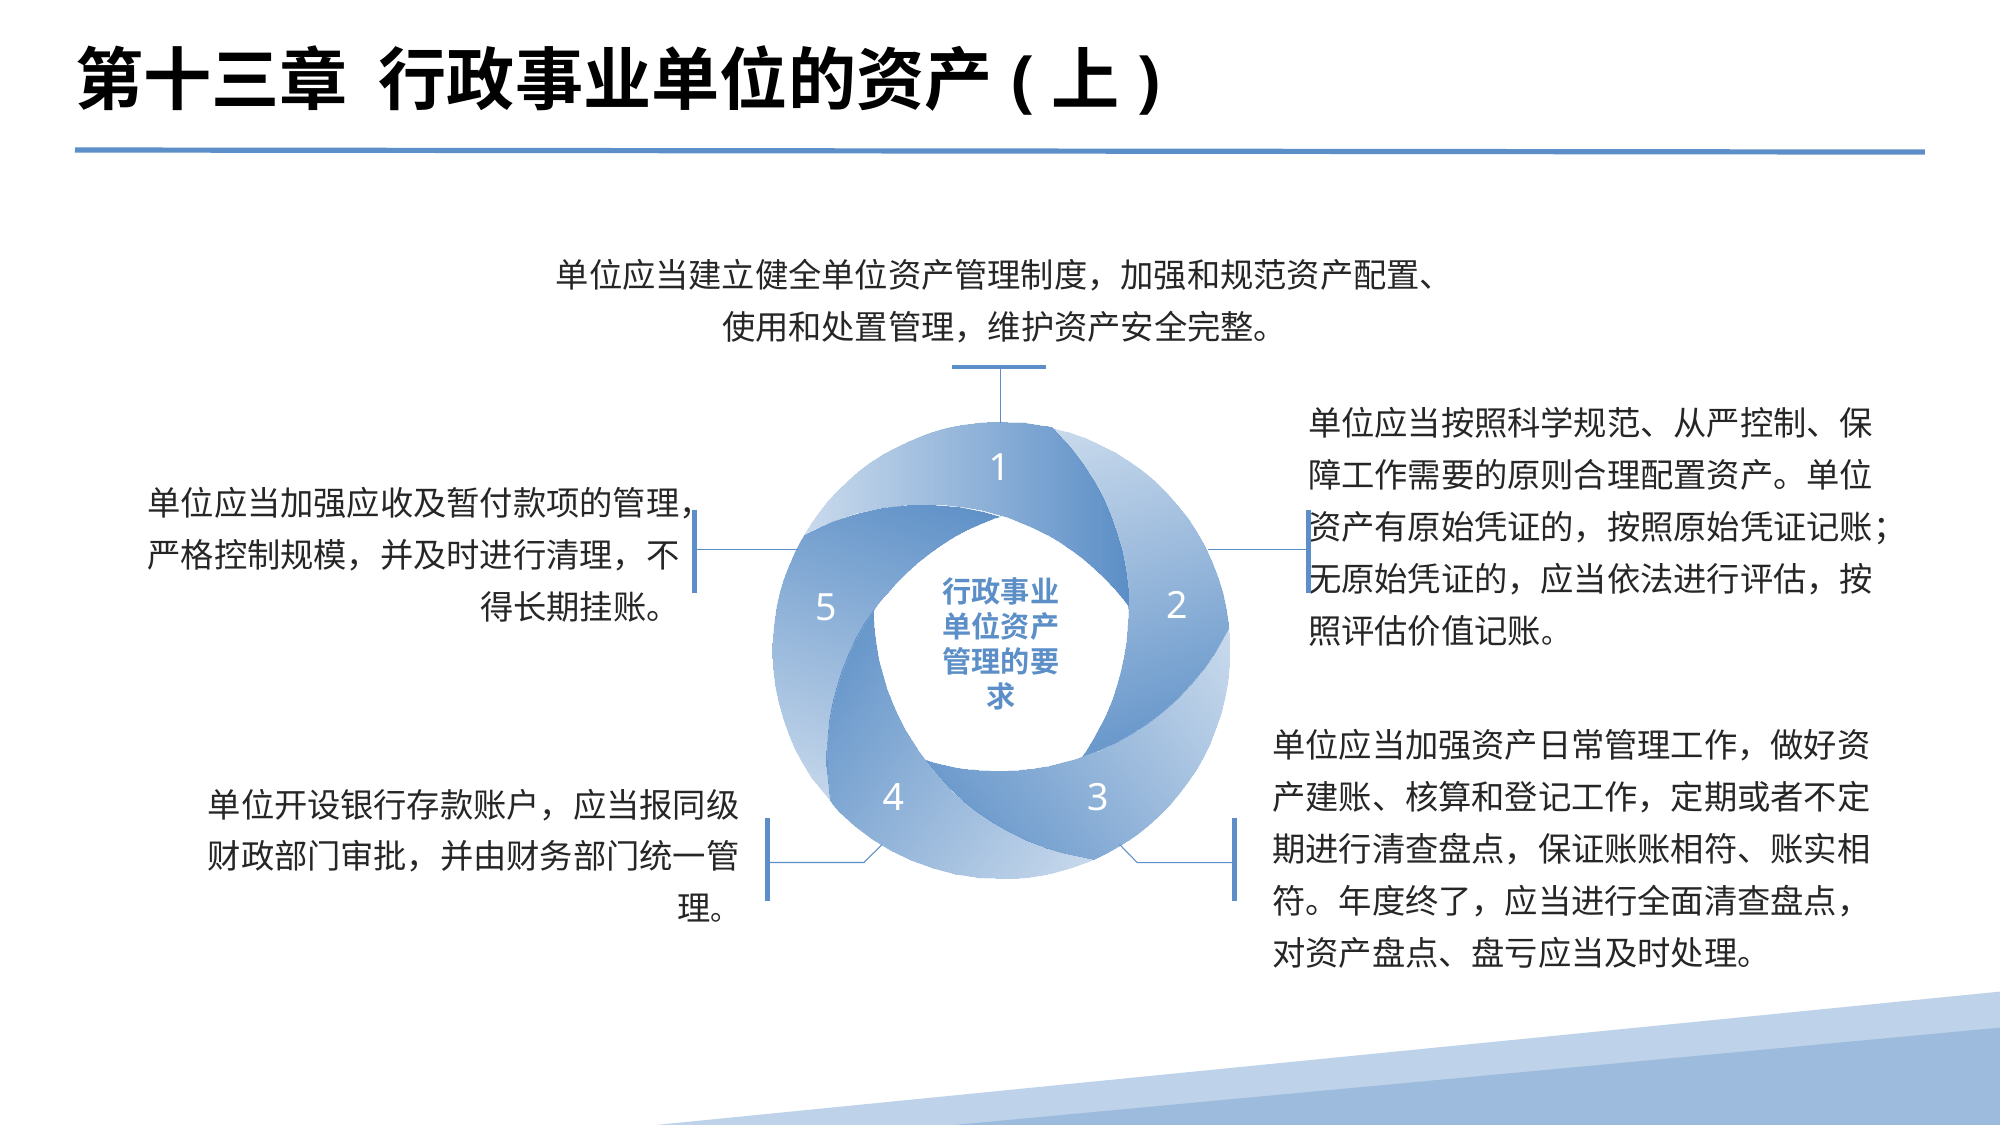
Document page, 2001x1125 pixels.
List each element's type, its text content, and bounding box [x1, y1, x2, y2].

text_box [656, 991, 2000, 1125]
text_box [801, 420, 1130, 611]
text_box 单位应当加强应收及暂付款项的管理，严格控制规模，并及时进行清理，不得长期挂账。 [123, 421, 680, 675]
text_box 4 [860, 762, 927, 829]
text_box 单位应当加强资产日常管理工作，做好资产建账、核算和登记工作，定期或者不定期进行清查盘点，保证账账相符、账实相符。年度终了，应当进行全面清查盘点，对资产盘点、盘亏应当及时处理。 [1272, 693, 1884, 991]
text_box [1119, 843, 1234, 864]
text_box [1053, 426, 1230, 756]
text_box 单位应当按照科学规范、从严控制、保障工作需要的原则合理配置资产。单位资产有原始凭证的，按照原始凭证记账；无原始凭证的，应当依法进行评估，按照评估价值记账。 [1308, 365, 1879, 675]
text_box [74, 149, 1925, 153]
text_box 3 [1064, 762, 1131, 829]
text_box 行政事业单位资产管理的要求 [876, 519, 1125, 768]
text_box 单位开设银行存款账户，应当报同级财政部门审批，并由财务部门统一管理。 [183, 723, 740, 977]
text_box 1 [966, 432, 1033, 499]
text_box 单位应当建立健全单位资产管理制度，加强和规范资产配置、使用和处置管理，维护资产安全完整。 [549, 203, 1460, 347]
text_box [771, 506, 1000, 805]
text_box 5 [792, 572, 859, 638]
text_box 第十三章 行政事业单位的资产(上) [75, 24, 1925, 125]
text_box [768, 844, 883, 864]
text_box 2 [1143, 570, 1210, 637]
text_box [921, 624, 1231, 861]
text_box [828, 610, 1092, 880]
